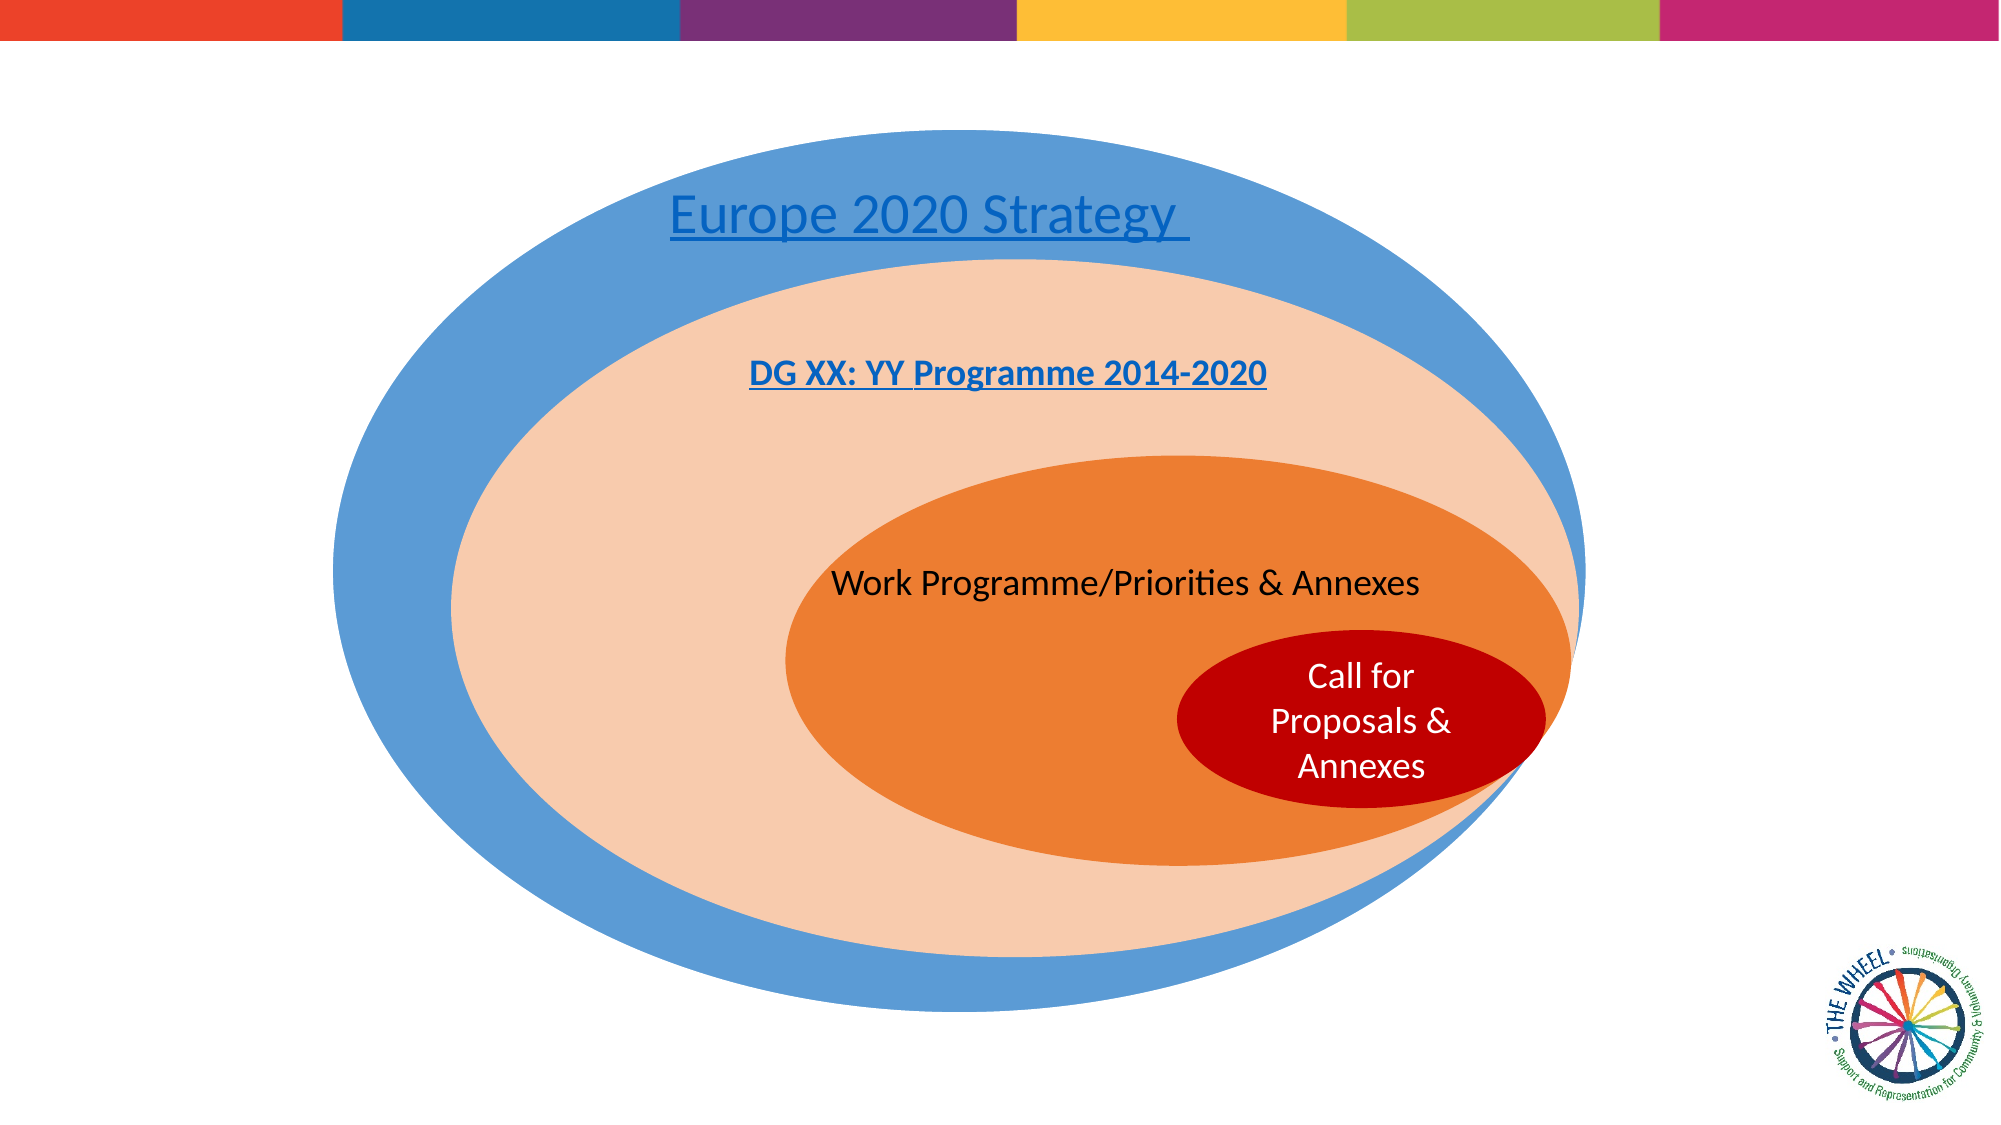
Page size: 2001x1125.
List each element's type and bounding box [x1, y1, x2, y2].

picture [0, 0, 2000, 41]
text_box [331, 128, 1587, 1014]
picture [1825, 944, 1984, 1103]
